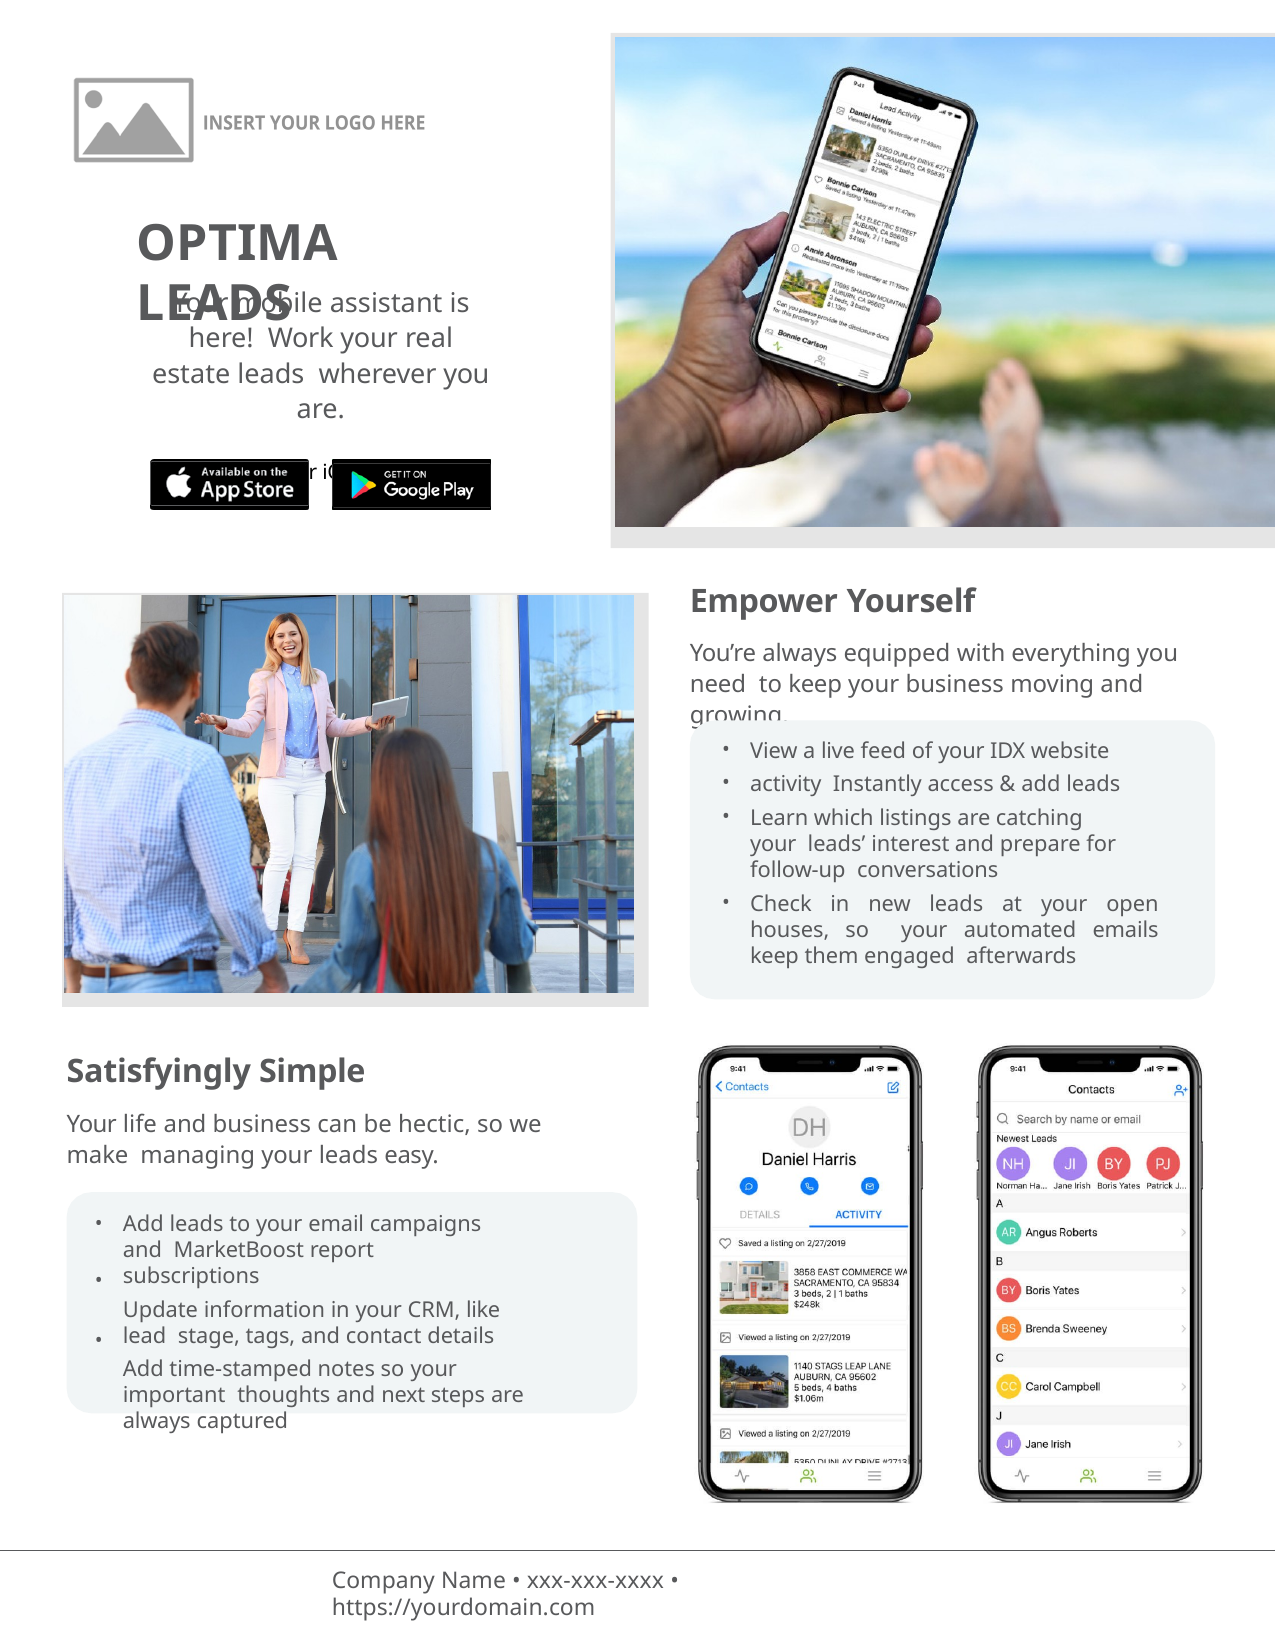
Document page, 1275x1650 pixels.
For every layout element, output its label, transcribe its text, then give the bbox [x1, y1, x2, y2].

picture [149, 459, 309, 511]
text_box Satisfyingly Simple Your life and business can be hectic, so we make managing your leads easy. [64, 1048, 564, 1169]
title OPTIMA LEADS [134, 207, 506, 486]
text_box [689, 720, 1216, 1000]
picture [973, 1043, 1205, 1504]
picture [693, 1043, 925, 1504]
text_box Empower Yourself You’re always equipped with everything you need to keep your business moving and growing. [687, 578, 1206, 729]
text_box View a live feed of your IDX website activity Instantly access & add leads Learn which listings are catching your leads’ interest and prepare for follow-up conversations Check in new leads at your open houses, so your automated emails keep them engaged afterwards [748, 727, 1169, 968]
text_box • [720, 886, 737, 914]
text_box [610, 32, 1275, 549]
text_box • • • [720, 724, 737, 828]
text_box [61, 592, 649, 1008]
picture [73, 77, 425, 163]
picture [331, 459, 491, 511]
text_box [66, 1192, 638, 1414]
text_box Add leads to your email campaigns and MarketBoost report subscriptions Update information in your CRM, like lead stage, tags, and contact details Add time-stamped notes so your important thoughts and next steps are always captured [92, 1206, 547, 1433]
text_box Your mobile assistant is here! Work your real estate leads wherever you are. Agent app for iOS & Android [145, 280, 495, 484]
text_box Company Name • xxx-xxx-xxxx • https://yourdomain.com [329, 1563, 944, 1621]
